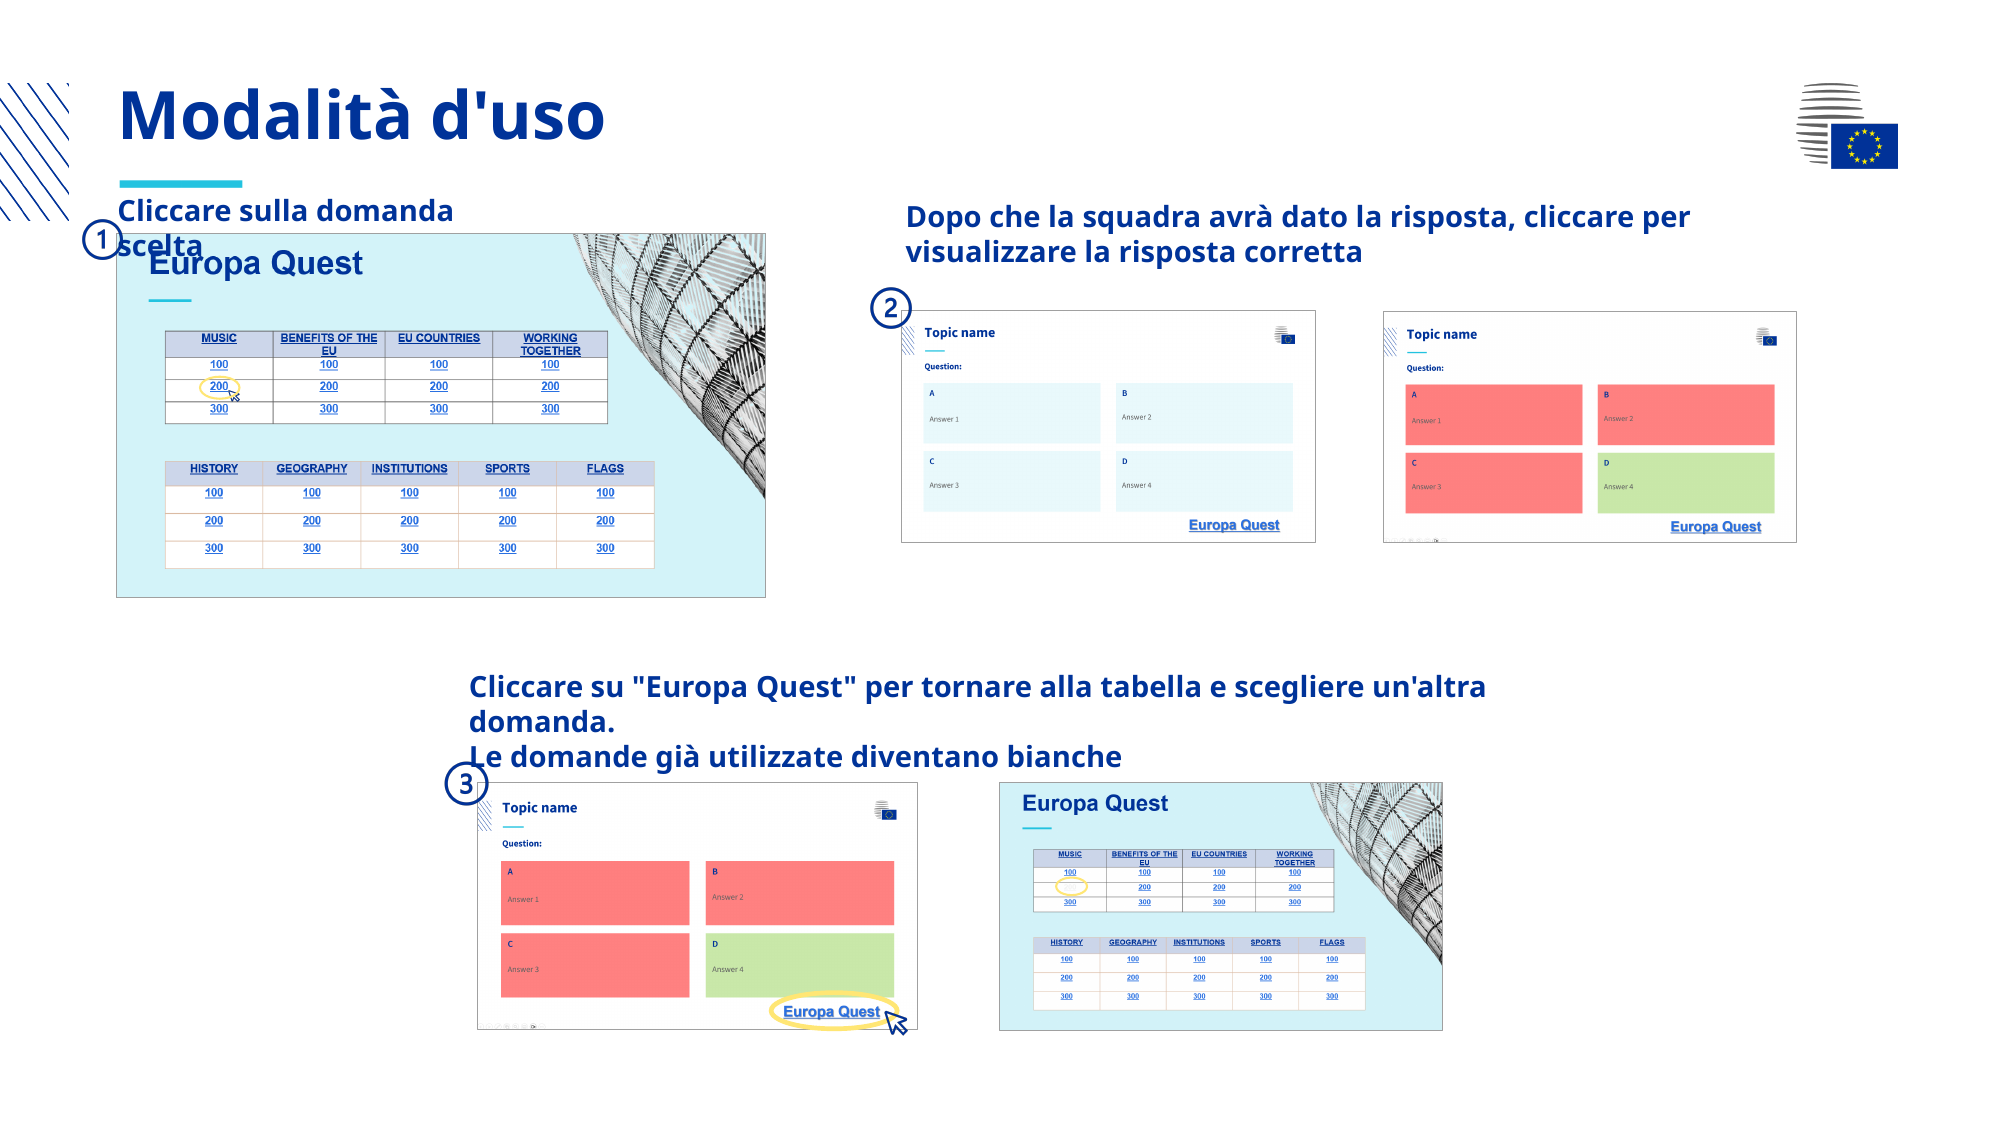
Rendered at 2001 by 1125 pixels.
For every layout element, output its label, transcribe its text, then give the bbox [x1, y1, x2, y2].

picture [1383, 311, 1797, 543]
text_box Cliccare su "Europa Quest" per tornare alla tabella e scegliere un'altra domanda. Le domande già utilizzate diventano bianche [454, 661, 1562, 782]
text_box Dopo che la squadra avrà dato la risposta, cliccare per visualizzare la risposta corretta [890, 191, 1819, 277]
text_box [999, 782, 1442, 1031]
picture [78, 215, 766, 598]
picture [866, 283, 1315, 542]
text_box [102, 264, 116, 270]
list Modalità d'uso ⸺ [102, 83, 1680, 169]
picture [1796, 83, 1898, 169]
picture [0, 83, 69, 221]
text_box Cliccare sulla domanda scelta [102, 184, 555, 233]
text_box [440, 757, 918, 1042]
